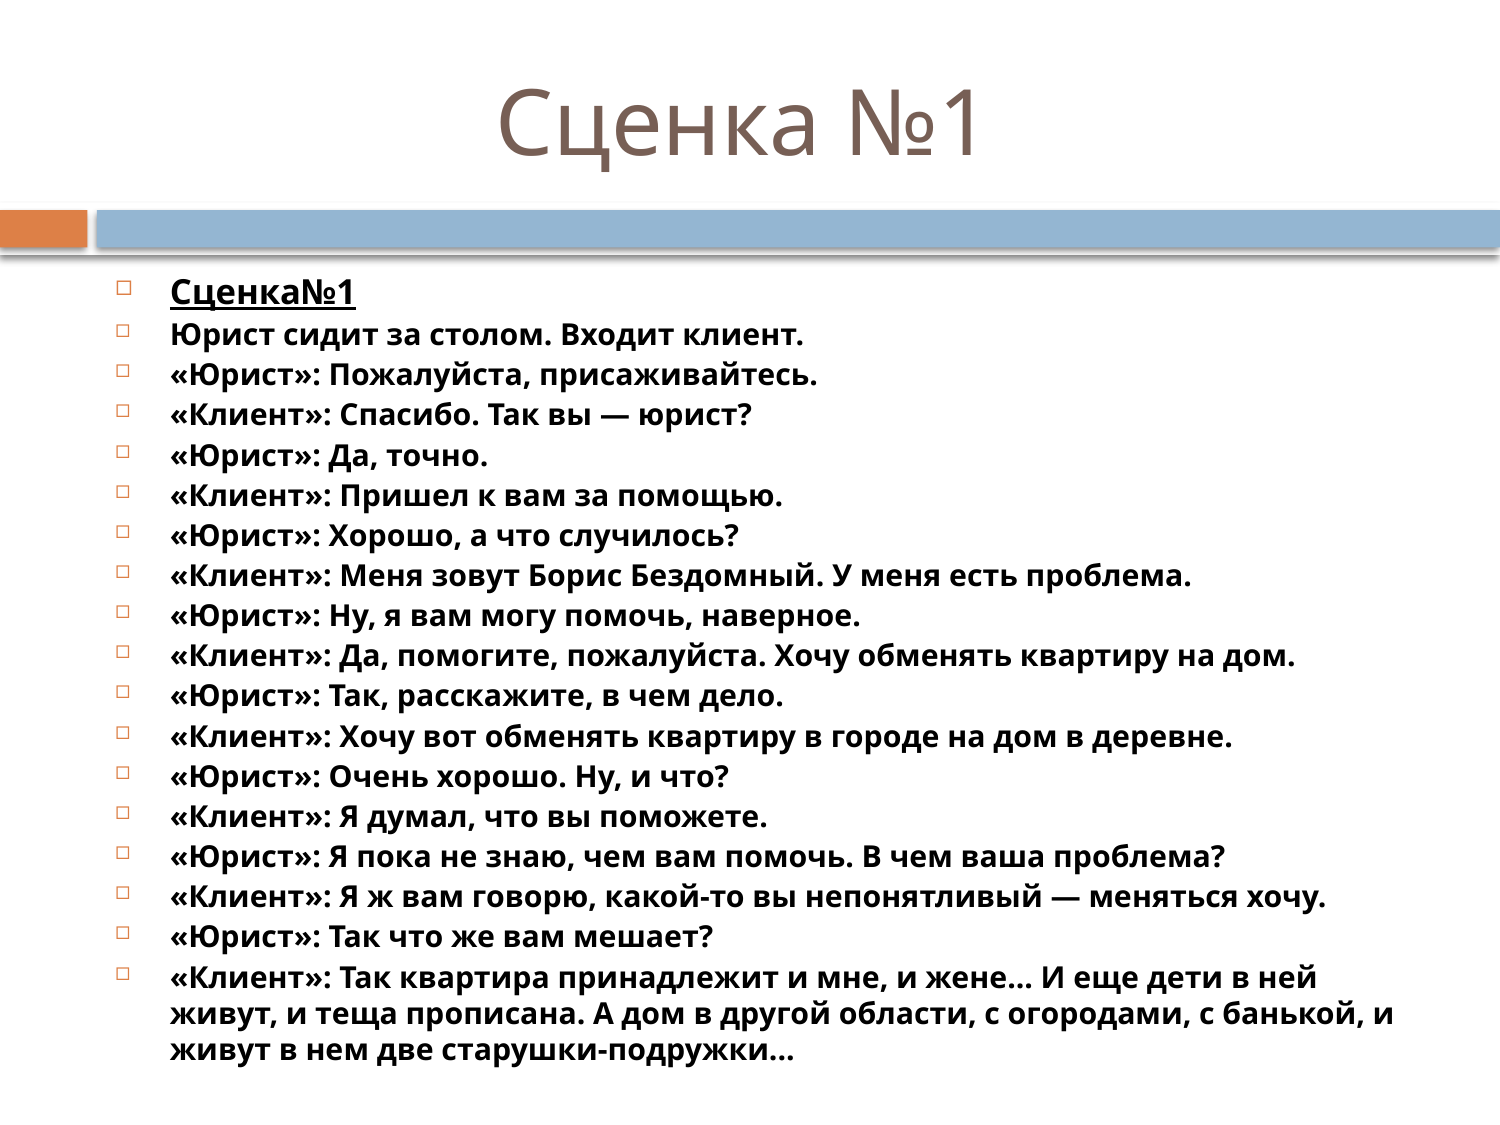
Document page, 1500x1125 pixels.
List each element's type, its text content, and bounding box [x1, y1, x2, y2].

title Сценка №1 [100, 37, 1438, 200]
list Сценка№1 Юрист сидит за столом. Входит клиент. «Юрист»: Пожалуйста, присаживайтесь. «Клиент»: Спасибо. Так вы — юрист? «Юрист»: Да, точно. «Клиент»: Пришел к вам за помощью. «Юрист»: Хорошо, а что случилось? «Клиент»: Меня зовут Борис Бездомный. У меня есть проблема. «Юрист»: Ну, я вам могу помочь, наверное. «Клиент»: Да, помогите, пожалуйста. Хочу обменять квартиру на дом. «Юрист»: Так, расскажите, в чем дело. «Клиент»: Хочу вот обменять квартиру в городе на дом в деревне. «Юрист»: Очень хорошо. Ну, и что? «Клиент»: Я думал, что вы поможете. «Юрист»: Я пока не знаю, чем вам помочь. В чем ваша проблема? «Клиент»: Я ж вам говорю, какой-то вы непонятли­вый — меняться хочу. «Юрист»: Так что же вам мешает? «Клиент»: Так квартира принадлежит и мне, и жене... И еще дети в ней живут, и теща прописана. А дом в другой области, с огородами, с банькой, и живут в нем две старушки-подружки... [100, 262, 1438, 1090]
